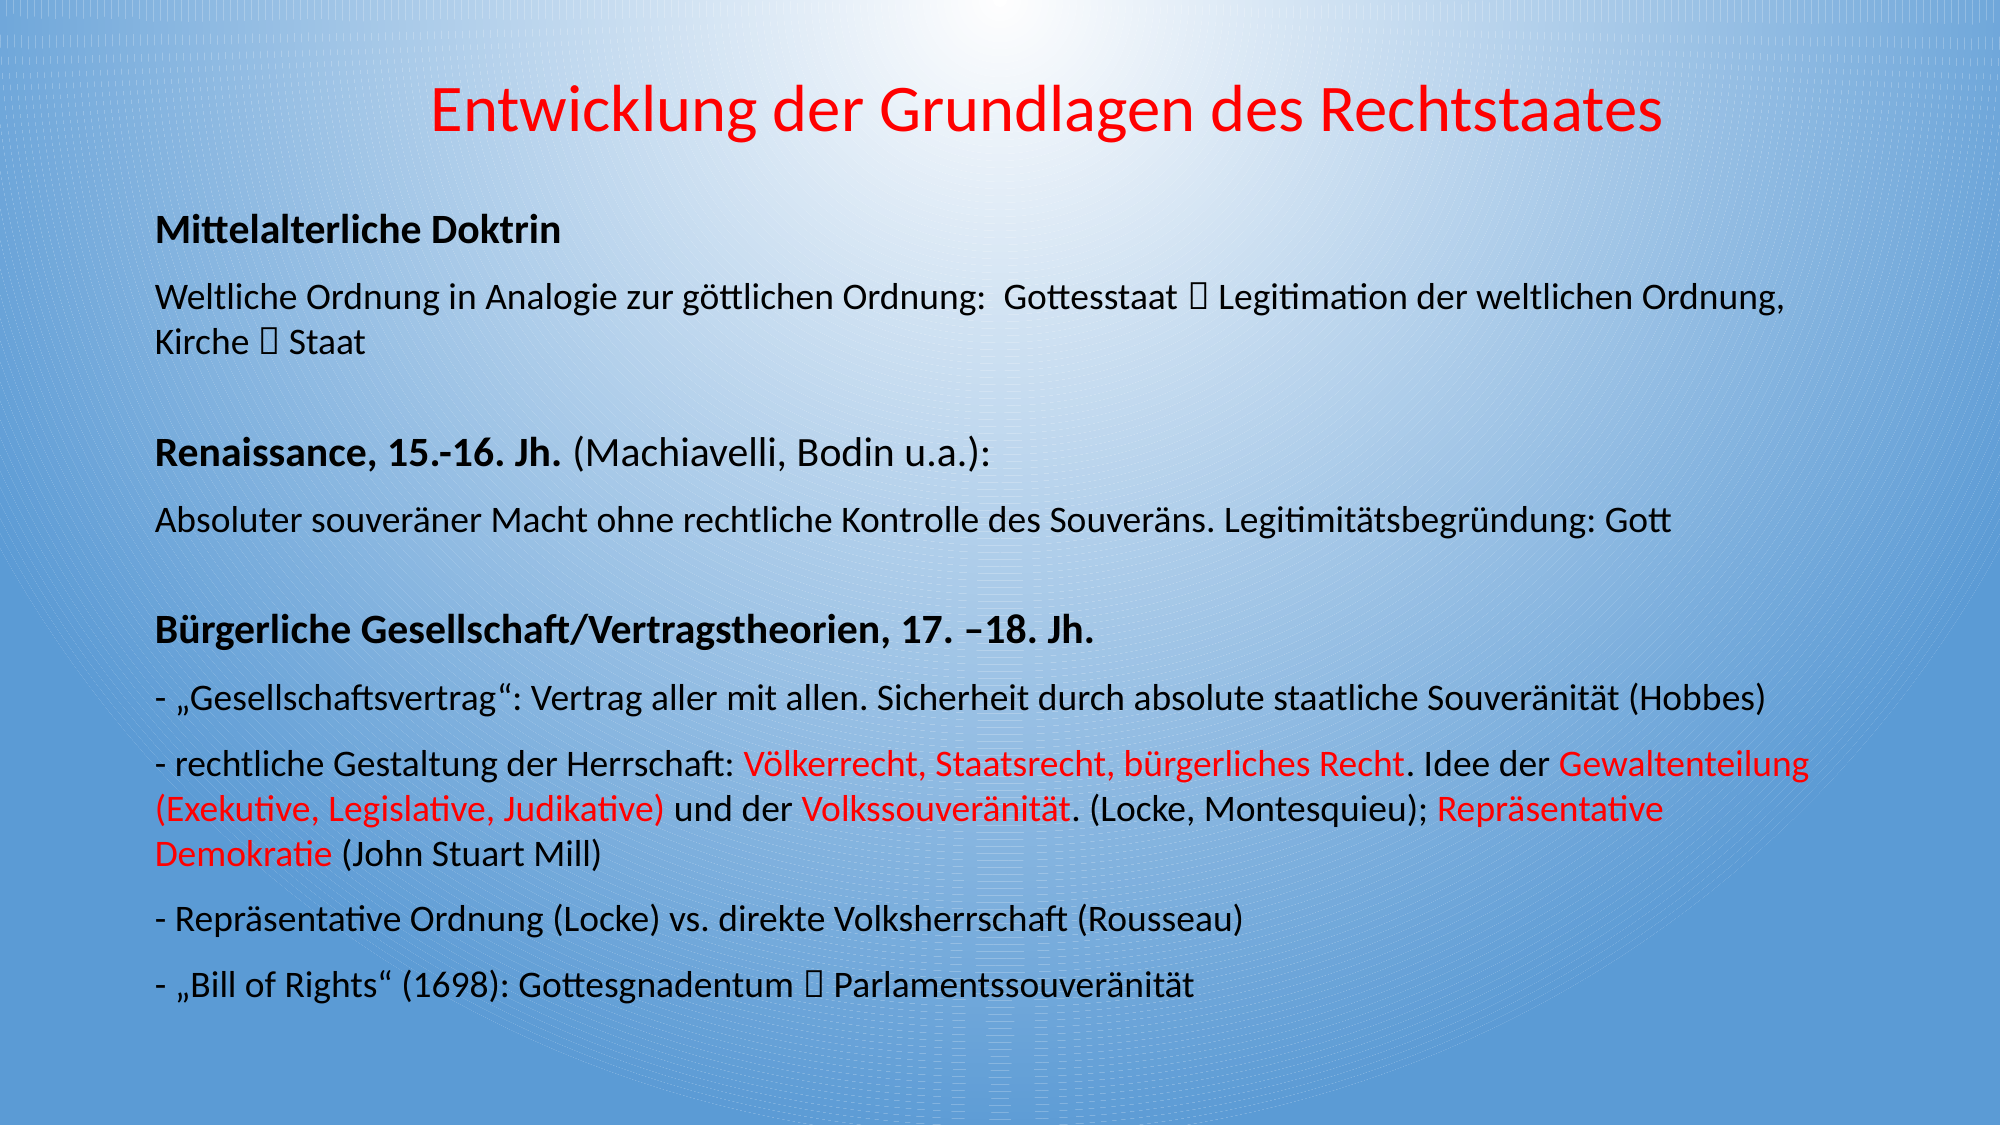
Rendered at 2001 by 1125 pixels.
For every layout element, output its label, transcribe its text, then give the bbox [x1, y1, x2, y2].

text_box Entwicklung der Grundlagen des Rechtstaates [179, 57, 1916, 153]
text_box Mittelalterliche Doktrin Weltliche Ordnung in Analogie zur göttlichen Ordnung: Gottesstaat  Legitimation der weltlichen Ordnung, Kirche  Staat Renaissance, 15.-16. Jh. (Machiavelli, Bodin u.a.): Absoluter souveräner Macht ohne rechtliche Kontrolle des Souveräns. Legitimitätsbegründung: Gott Bürgerliche Gesellschaft/Vertragstheorien, 17. –18. Jh. - „Gesellschaftsvertrag“: Vertrag aller mit allen. Sicherheit durch absolute staatliche Souveränität (Hobbes) - rechtliche Gestaltung der Herrschaft: Völkerrecht, Staatsrecht, bürgerliches Recht. Idee der Gewaltenteilung (Exekutive, Legislative, Judikative) und der Volkssouveränität. (Locke, Montesquieu); Repräsentative Demokratie (John Stuart Mill) - Repräsentative Ordnung (Locke) vs. direkte Volksherrschaft (Rousseau) - „Bill of Rights“ (1698): Gottesgnadentum  Parlamentssouveränität [139, 194, 1865, 1050]
